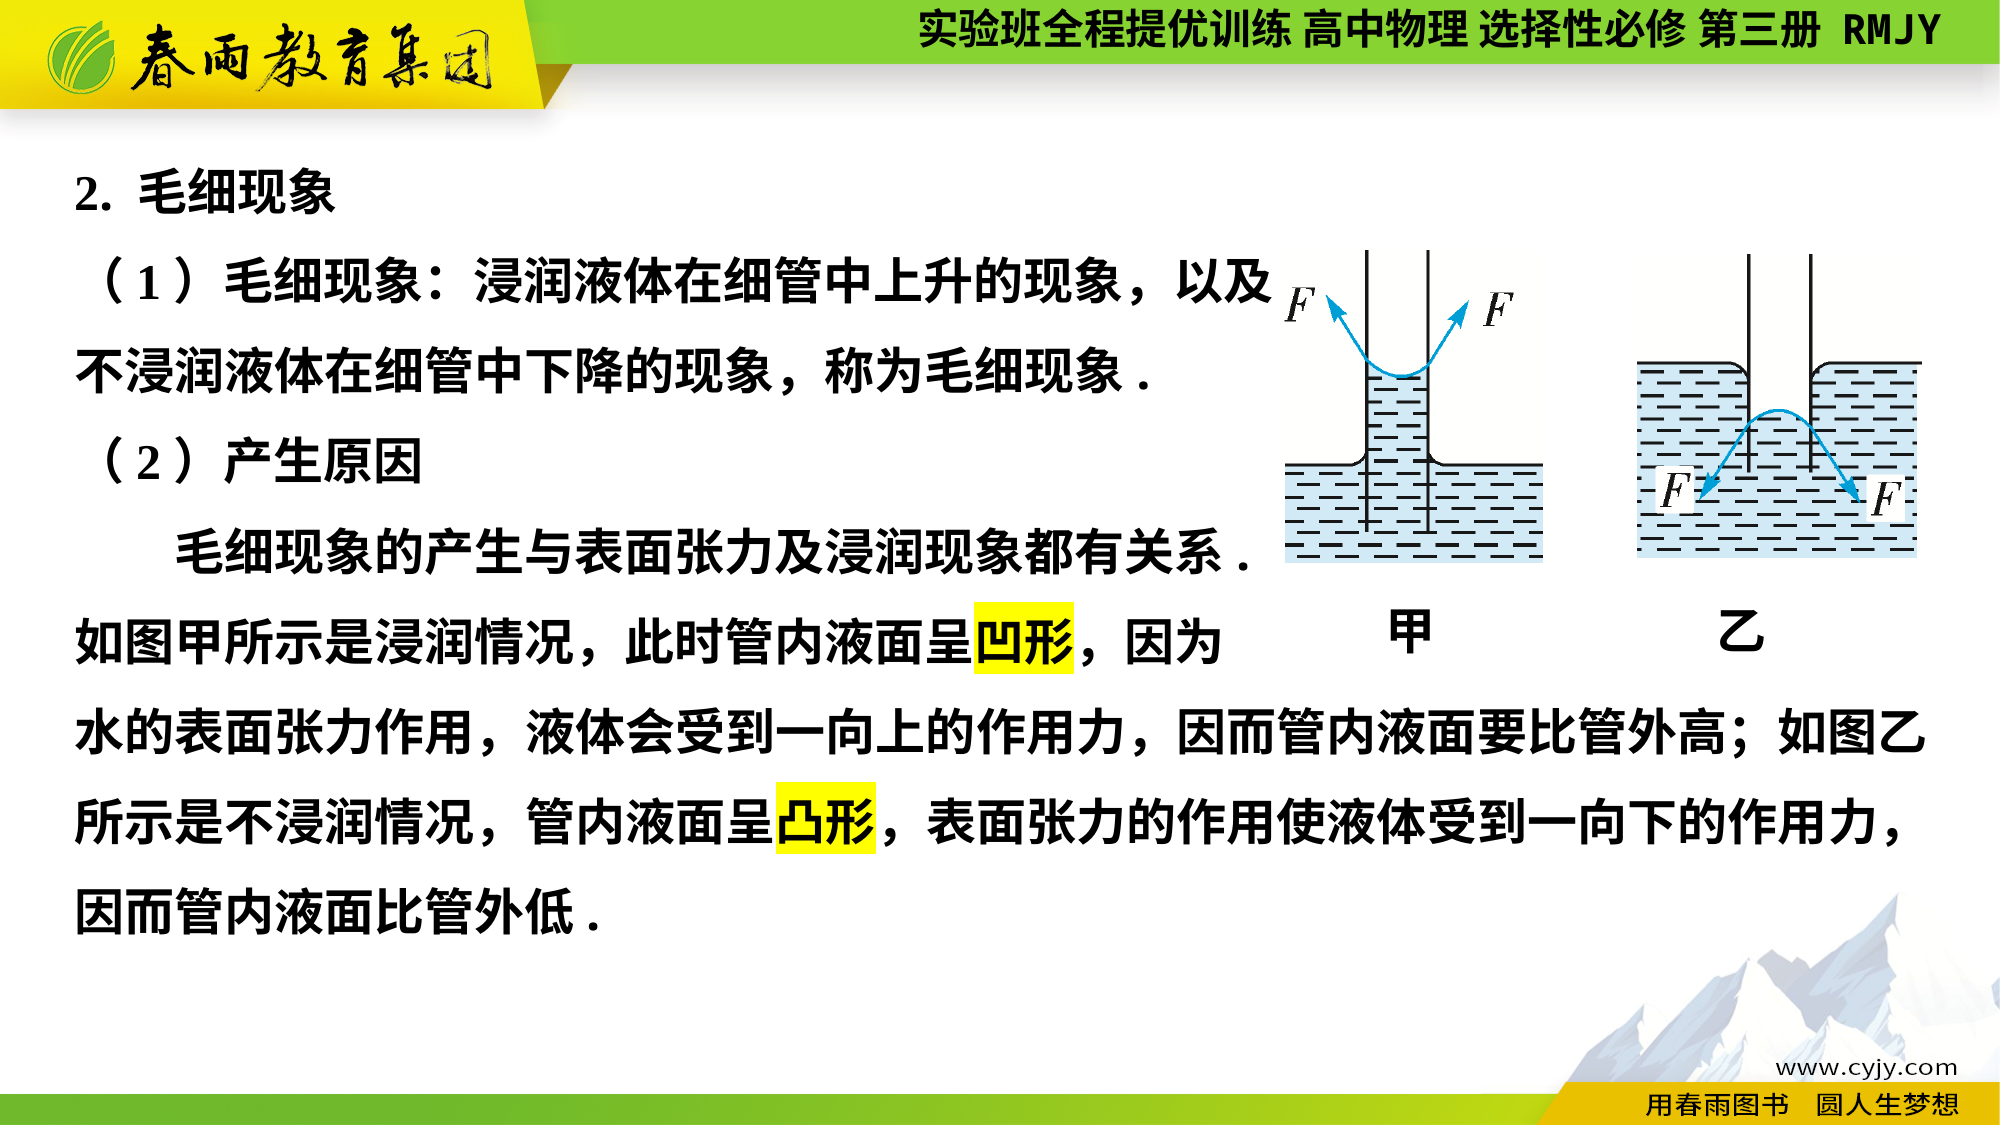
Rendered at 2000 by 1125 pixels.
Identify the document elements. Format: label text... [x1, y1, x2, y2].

text_box 甲 乙 [1370, 562, 1843, 668]
list 2. 毛细现象 （1）毛细现象：浸润液体在细管中上升的现象，以及 不浸润液体在细管中下降的现象，称为毛细现象. （2）产生原因 毛细现象的产生与表面张力及浸润现象都有关系. 如图甲所示是浸润情况，此时管内液面呈凹形，因为 水的表面张力作用，液体会受到一向上的作用力，因而管内液面要比管外高；如图乙所示是不浸润情况，管内液面呈凸形，表面张力的作用使液体受到一向下的作用力，因而管内液面比管外低. [59, 122, 1944, 944]
picture [0, 0, 2000, 1125]
